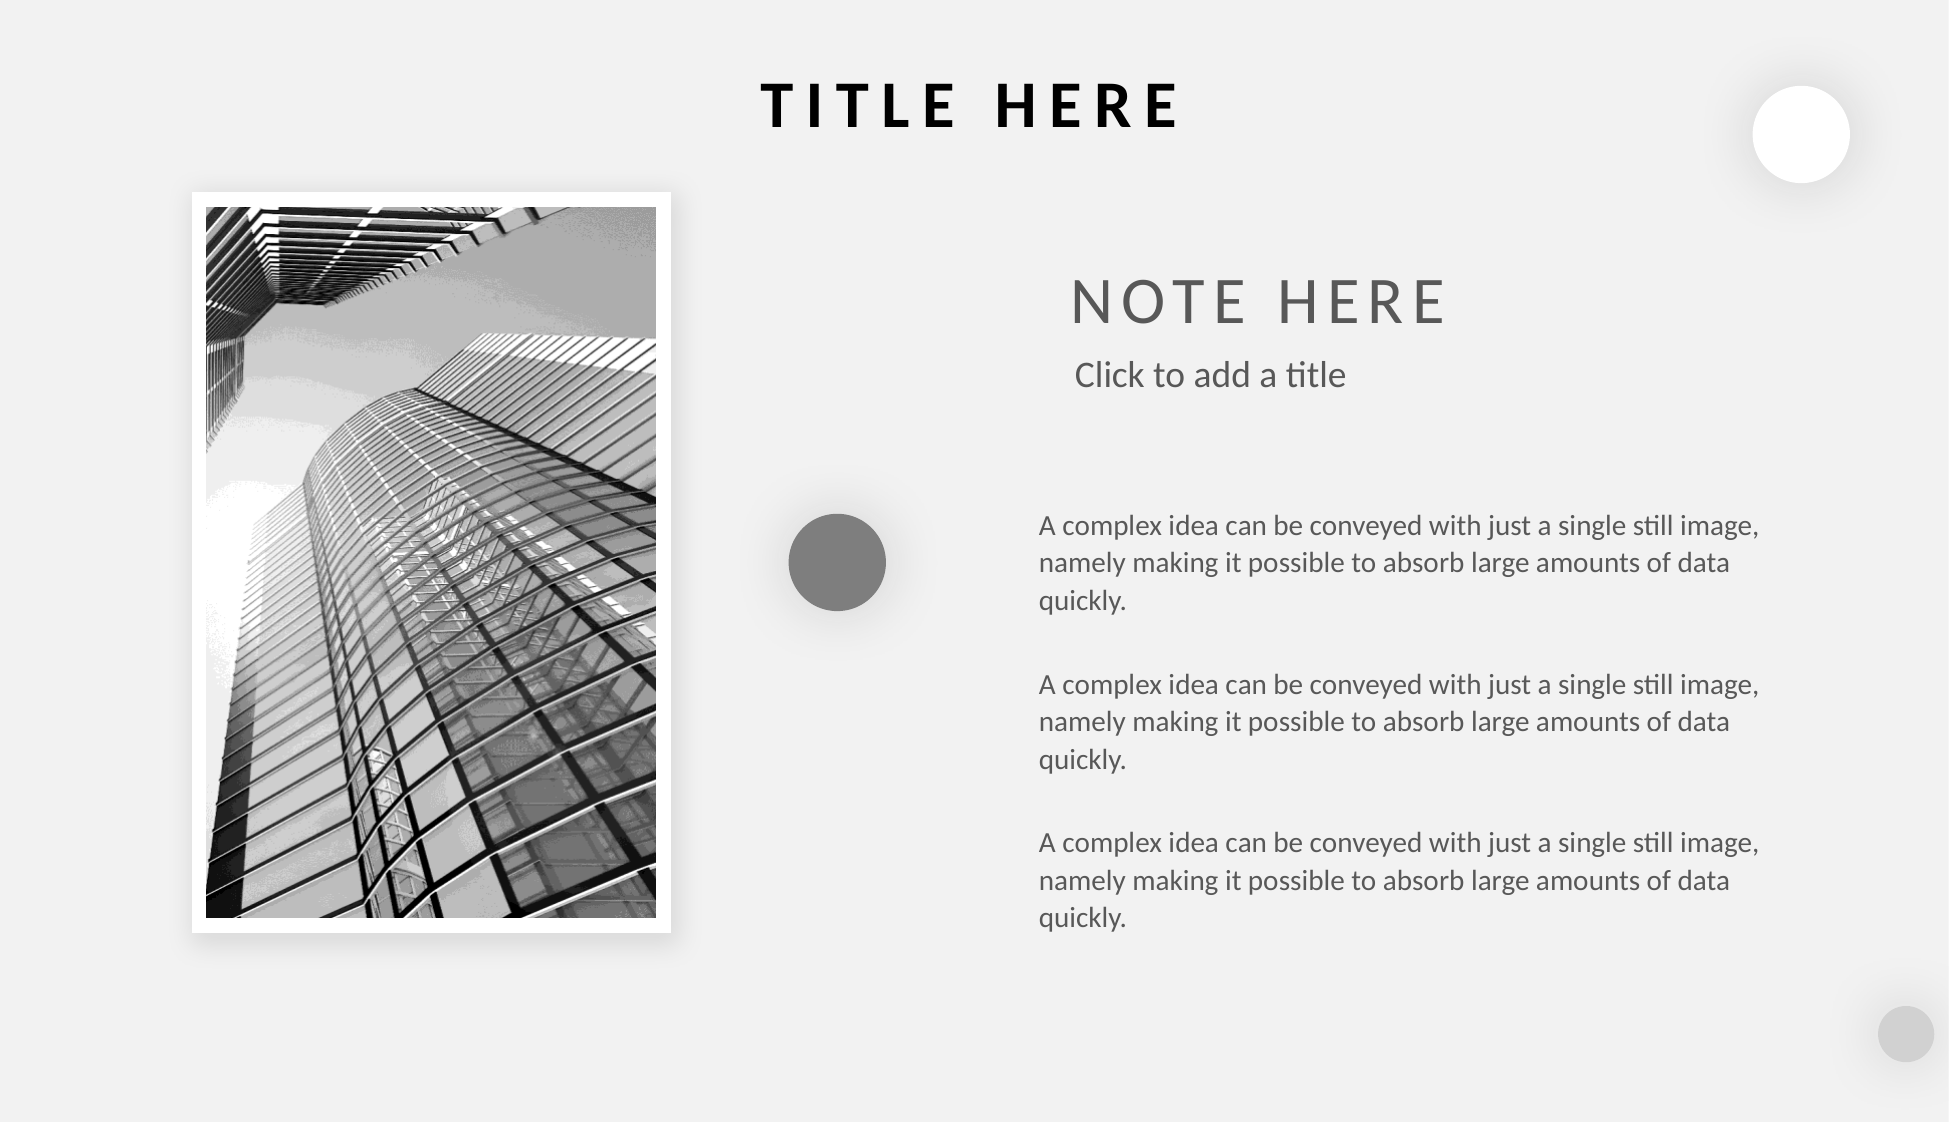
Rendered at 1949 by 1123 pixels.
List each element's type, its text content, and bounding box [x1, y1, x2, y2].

text_box A complex idea can be conveyed with just a single still image, namely making it possible to absorb large amounts of data quickly. [1024, 496, 1841, 624]
text_box [1878, 1006, 1935, 1063]
text_box A complex idea can be conveyed with just a single still image, namely making it possible to absorb large amounts of data quickly. [1024, 813, 1841, 942]
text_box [973, 249, 1543, 404]
text_box [1752, 85, 1850, 184]
text_box [788, 513, 886, 612]
text_box TITLE HERE [289, 53, 1649, 148]
picture [206, 206, 657, 919]
text_box A complex idea can be conveyed with just a single still image, namely making it possible to absorb large amounts of data quickly. [1024, 655, 1841, 783]
